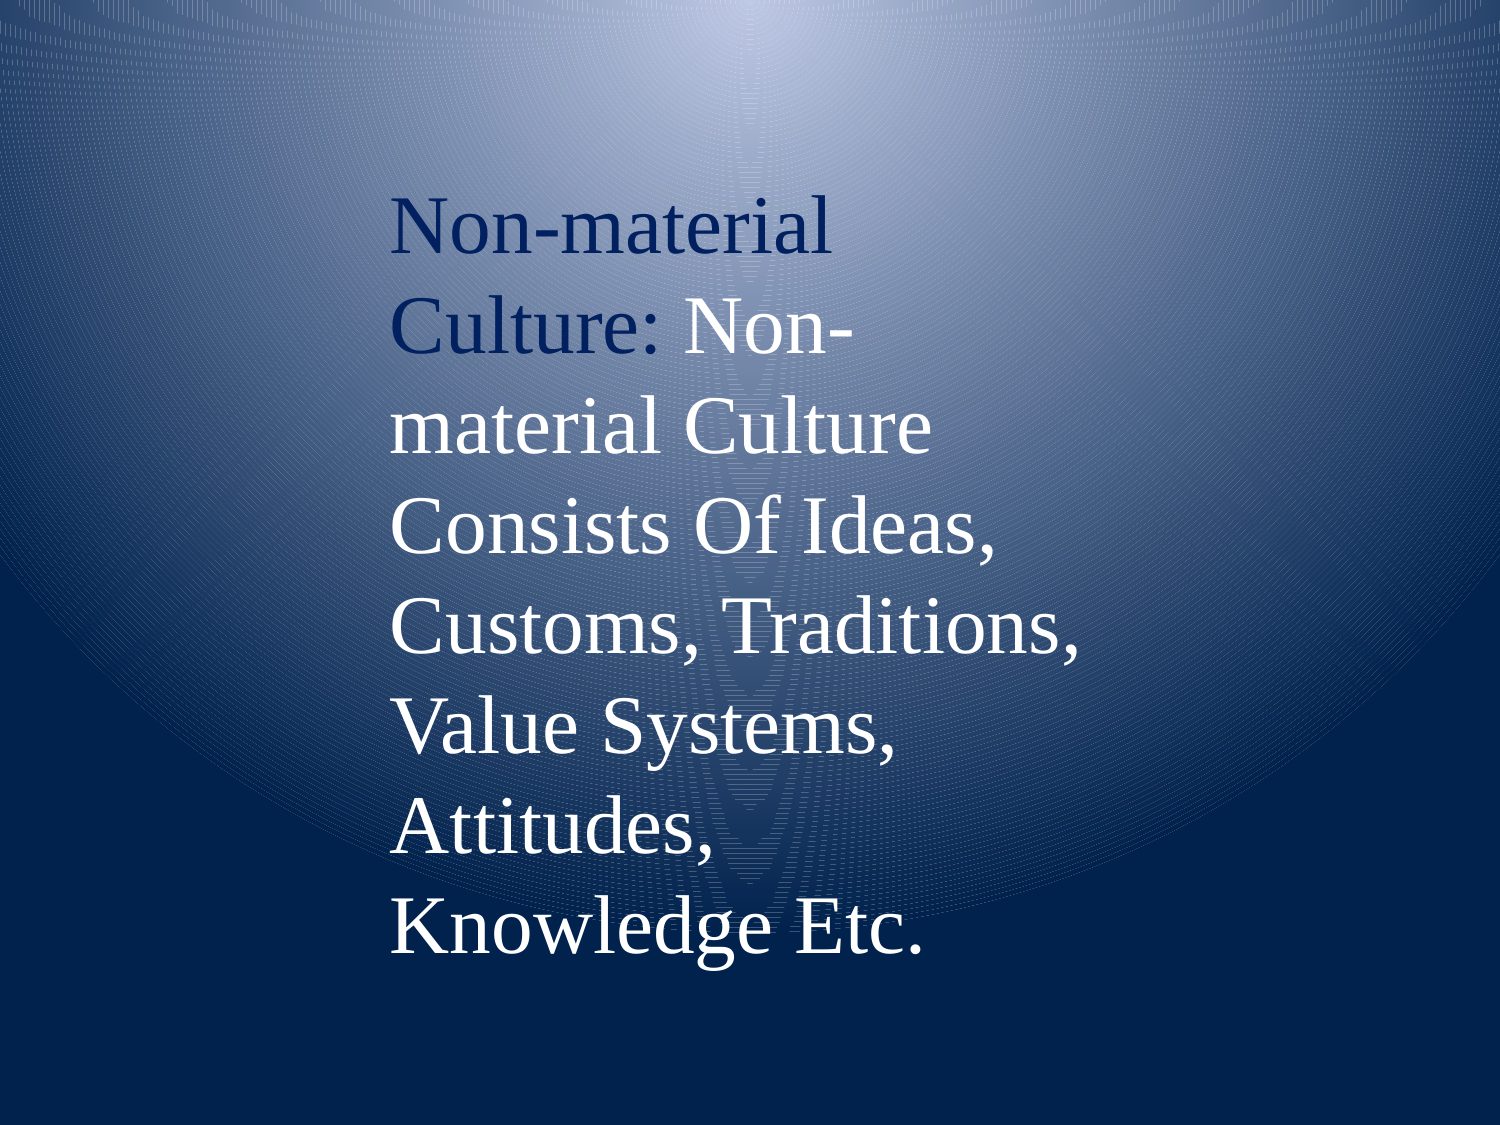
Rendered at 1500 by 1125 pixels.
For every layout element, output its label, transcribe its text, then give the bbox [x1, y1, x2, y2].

text_box Non-material Culture: Non-material Culture Consists Of Ideas, Customs, Traditions, Value Systems, Attitudes, Knowledge Etc. [374, 162, 1125, 978]
